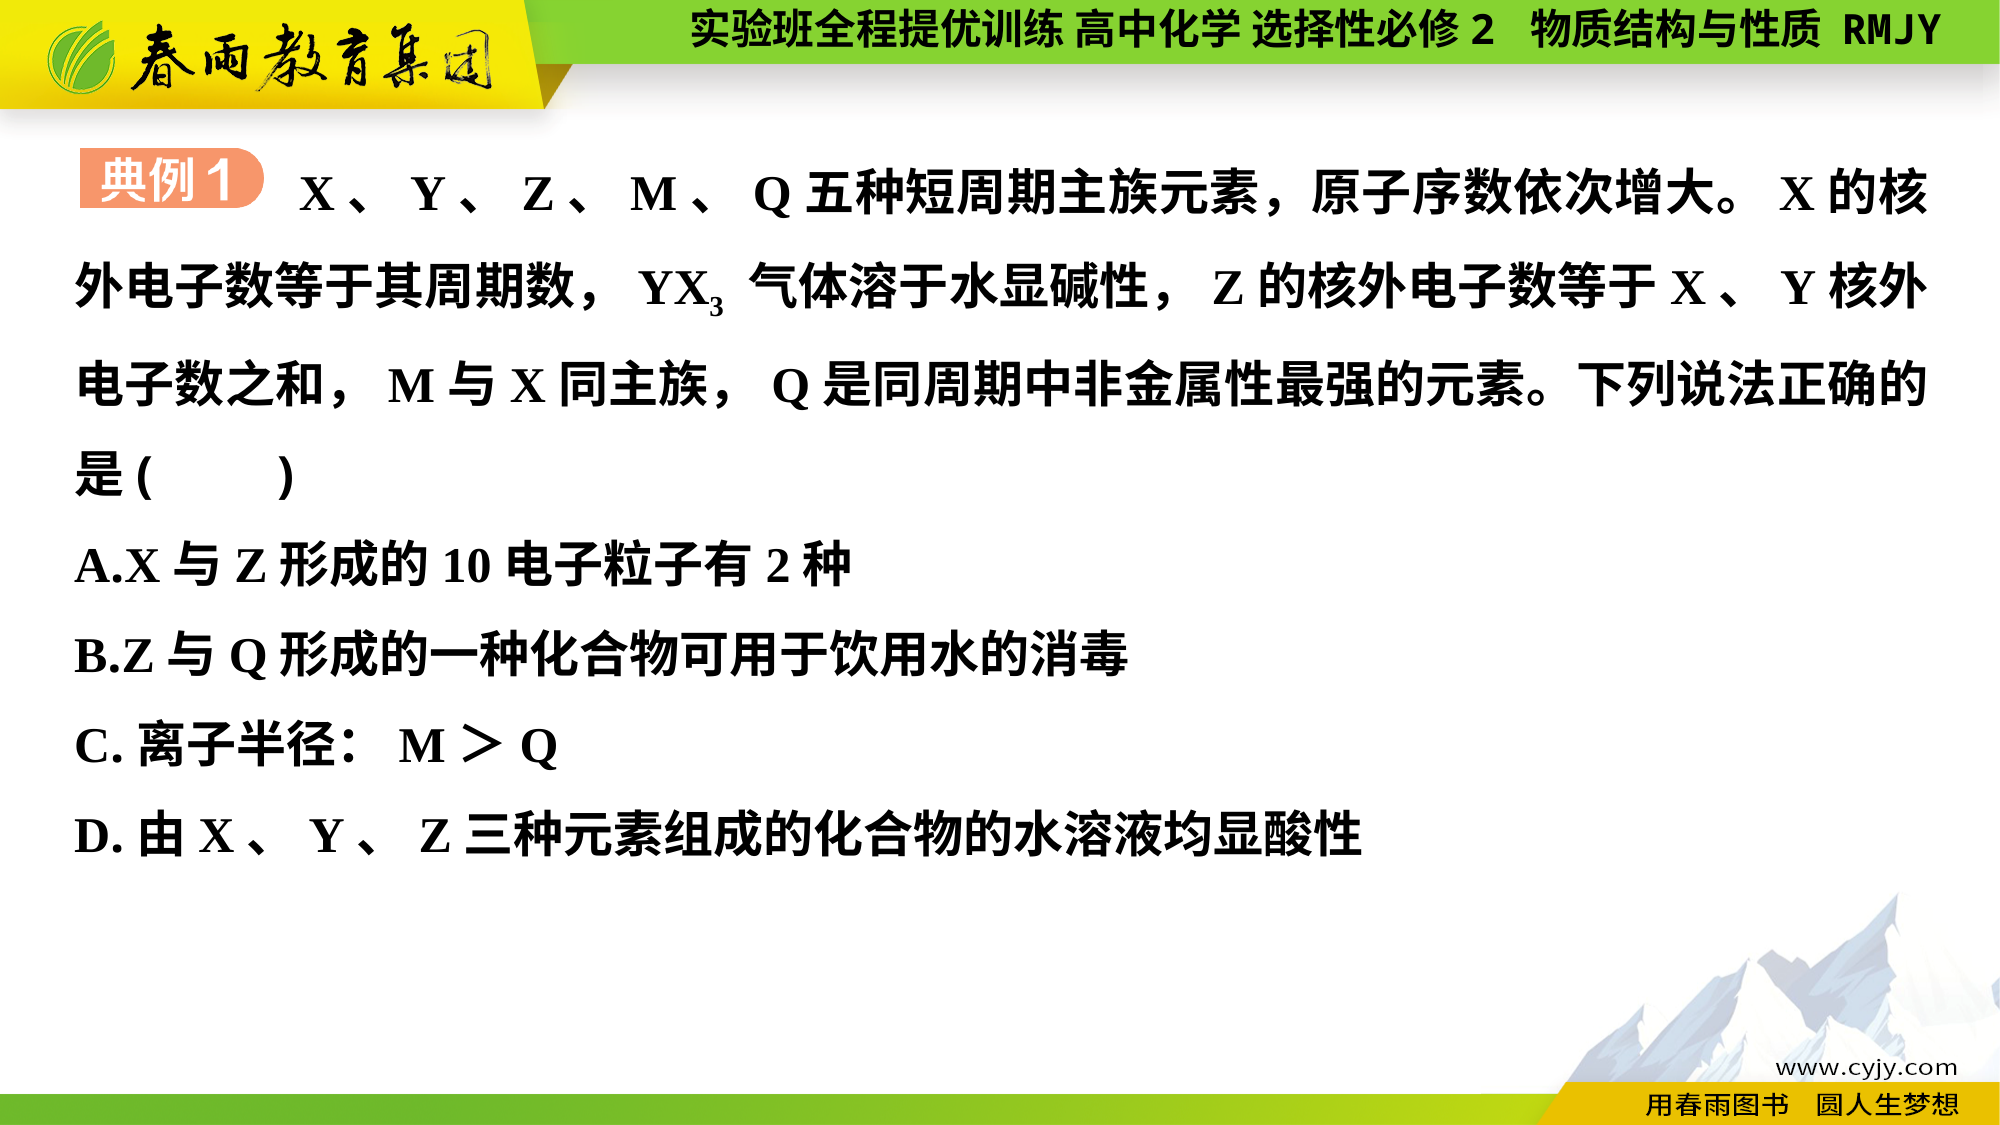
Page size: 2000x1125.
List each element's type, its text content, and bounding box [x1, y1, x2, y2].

picture [0, 0, 2000, 1125]
list X、Y、Z、M、Q五种短周期主族元素，原子序数依次增大。X的核外电子数等于其周期数，YX3 气体溶于水显碱性，Z的核外电子数等于X、Y核外电子数之和，M与X同主族，Q是同周期中非金属性最强的元素。下列说法正确的是( ) A.X与Z形成的10电子粒子有2种 B.Z与Q形成的一种化合物可用于饮用水的消毒 C.离子半径：M＞Q D.由X、Y、Z三种元素组成的化合物的水溶液均显酸性 [59, 122, 1944, 763]
